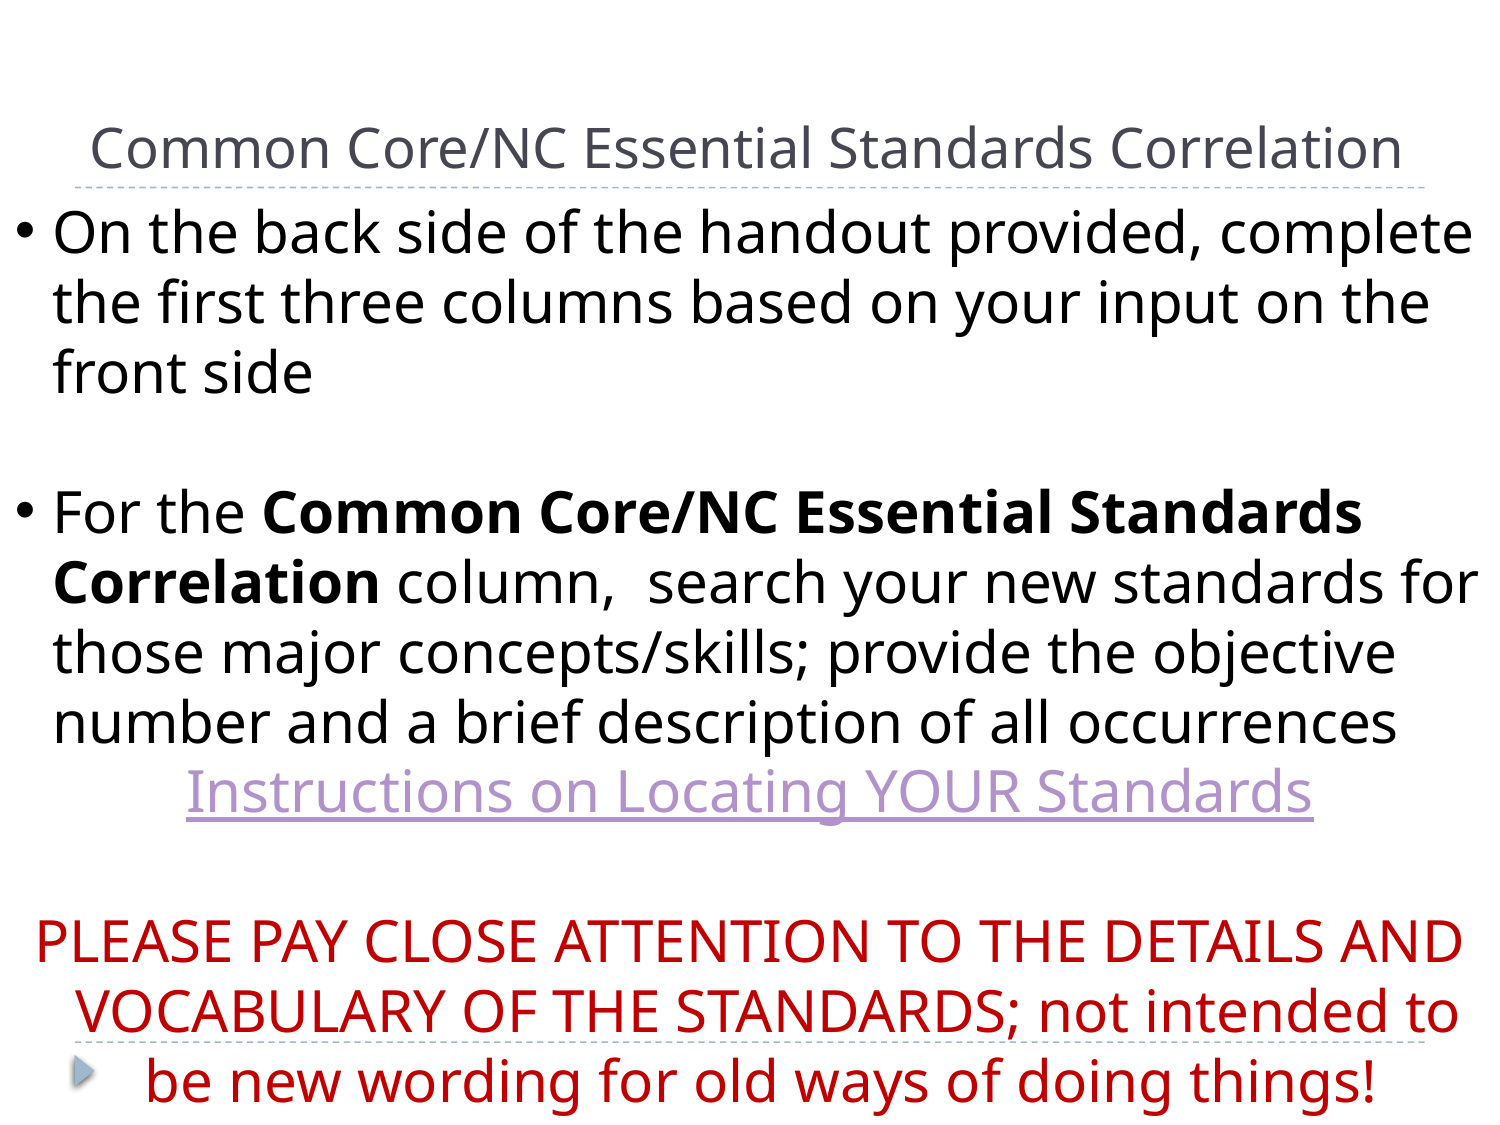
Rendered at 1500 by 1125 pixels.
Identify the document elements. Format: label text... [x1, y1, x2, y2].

title Common Core/NC Essential Standards Correlation [75, 37, 1425, 187]
text_box On the back side of the handout provided, complete the first three columns based on your input on the front side For the Common Core/NC Essential Standards Correlation column, search your new standards for those major concepts/skills; provide the objective number and a brief description of all occurrences Instructions on Locating YOUR Standards PLEASE PAY CLOSE ATTENTION TO THE DETAILS AND VOCABULARY OF THE STANDARDS; not intended to be new wording for old ways of doing things! [0, 187, 1500, 1122]
